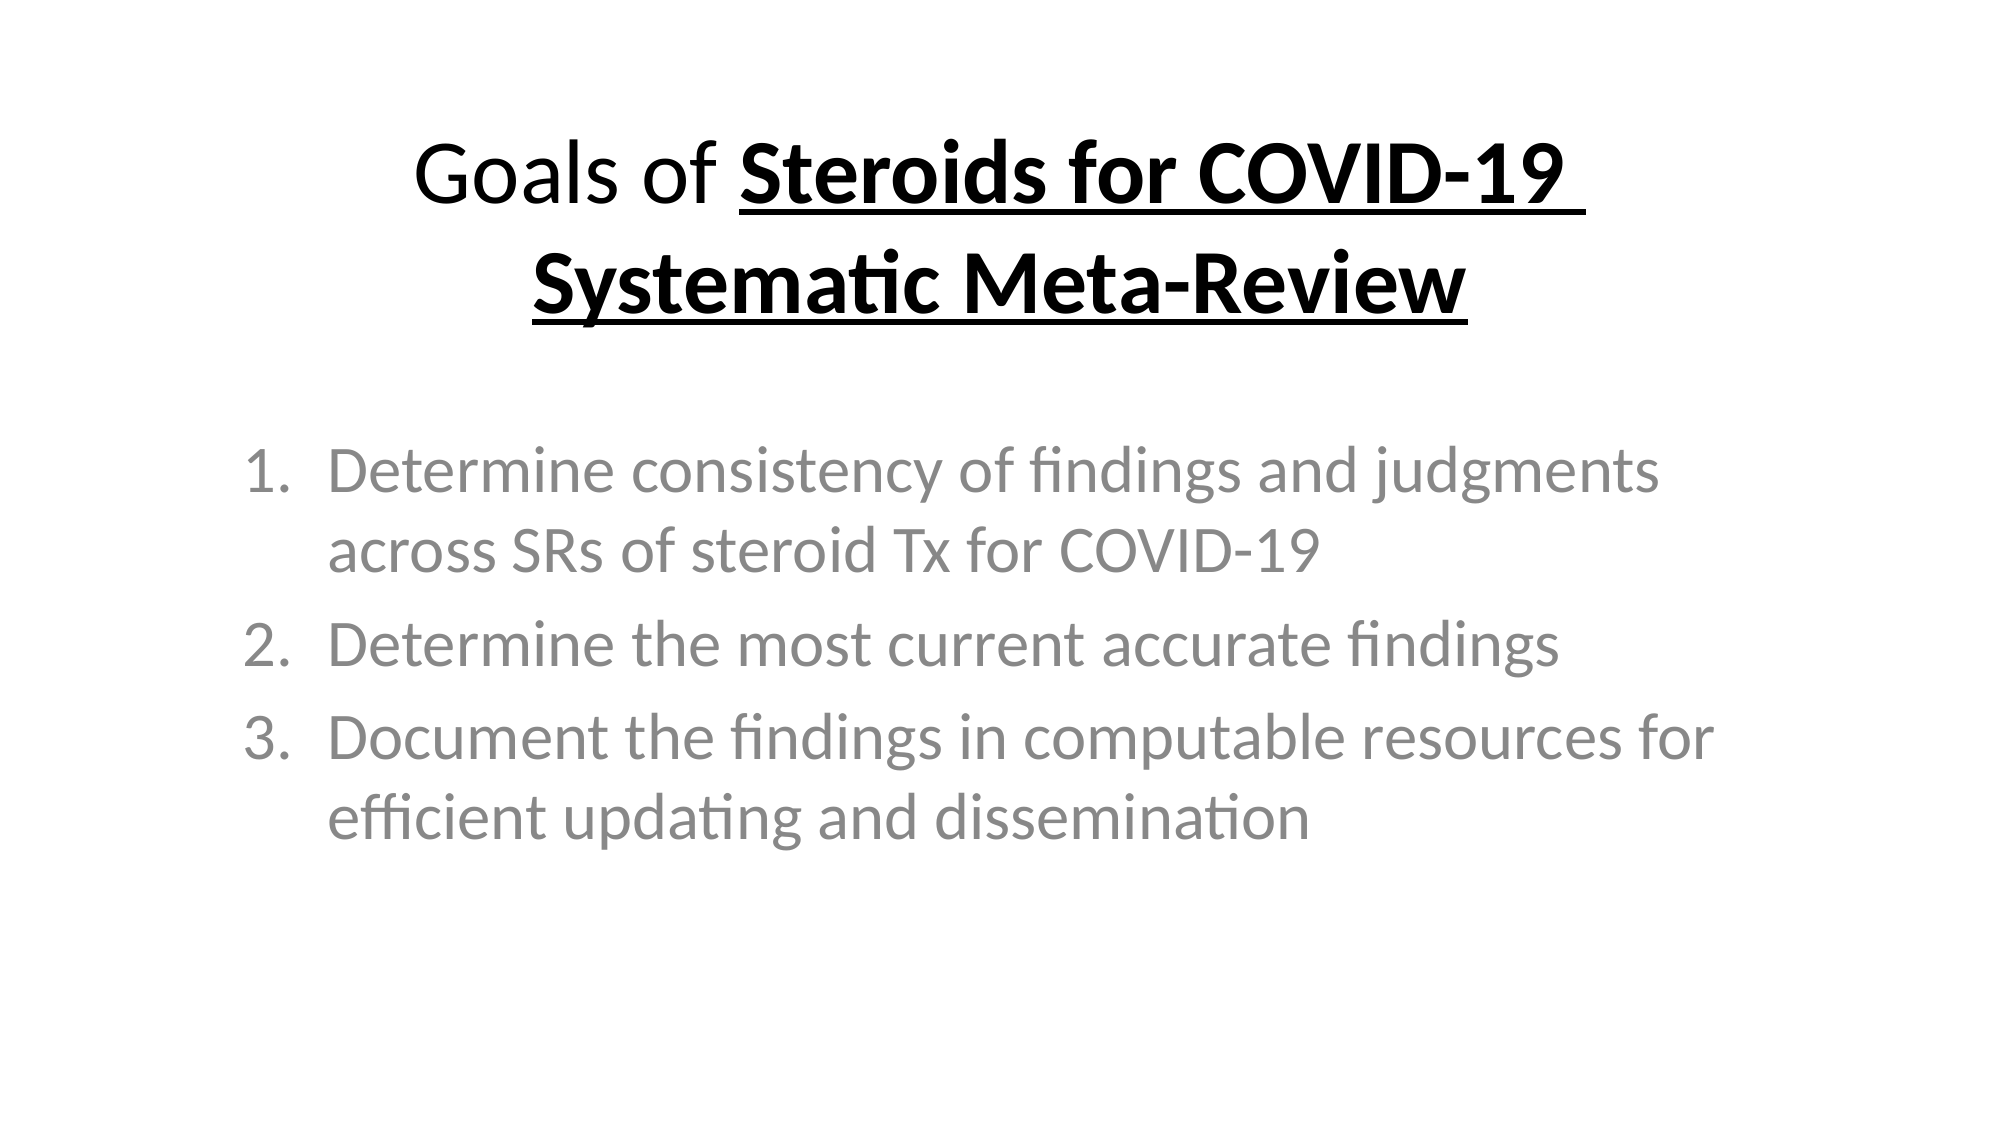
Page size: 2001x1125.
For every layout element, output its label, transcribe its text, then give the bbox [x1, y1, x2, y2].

subtitle Determine consistency of findings and judgments across SRs of steroid Tx for COVID-19 Determine the most current accurate findings Document the findings in computable resources for efficient updating and dissemination [223, 418, 1769, 925]
title Goals of Steroids for COVID-19 Systematic Meta-Review [150, 100, 1850, 343]
